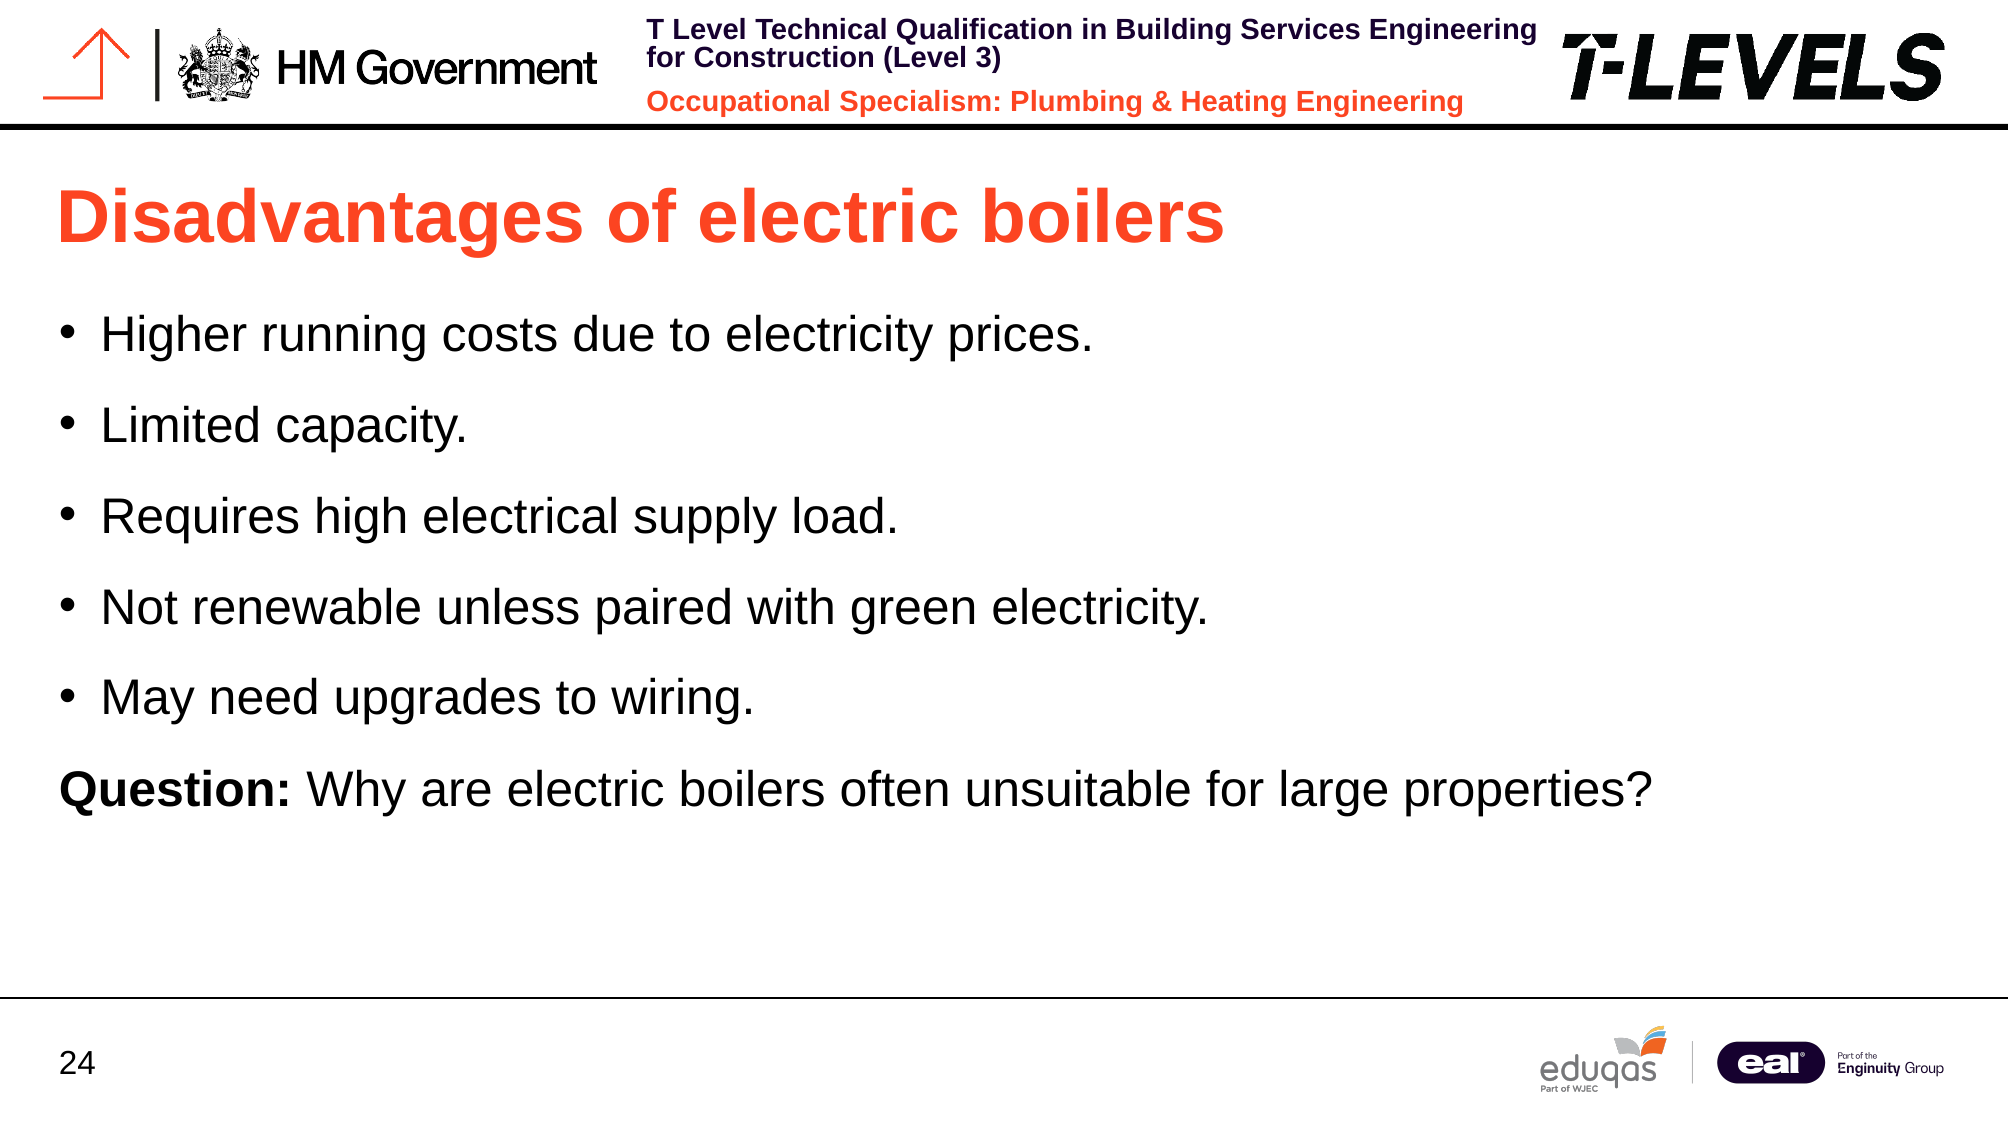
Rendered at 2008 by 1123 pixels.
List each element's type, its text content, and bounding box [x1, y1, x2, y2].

picture [38, 27, 136, 100]
picture [1535, 1021, 1949, 1097]
title Disadvantages of electric boilers [41, 111, 1949, 314]
list Higher running costs due to electricity prices. Limited capacity. Requires high electrical supply load. Not renewable unless paired with green electricity. May need upgrades to wiring. Question: Why are electric boilers often unsuitable for large properties? [59, 295, 1951, 1006]
picture [1543, 25, 1964, 108]
picture [155, 28, 597, 102]
